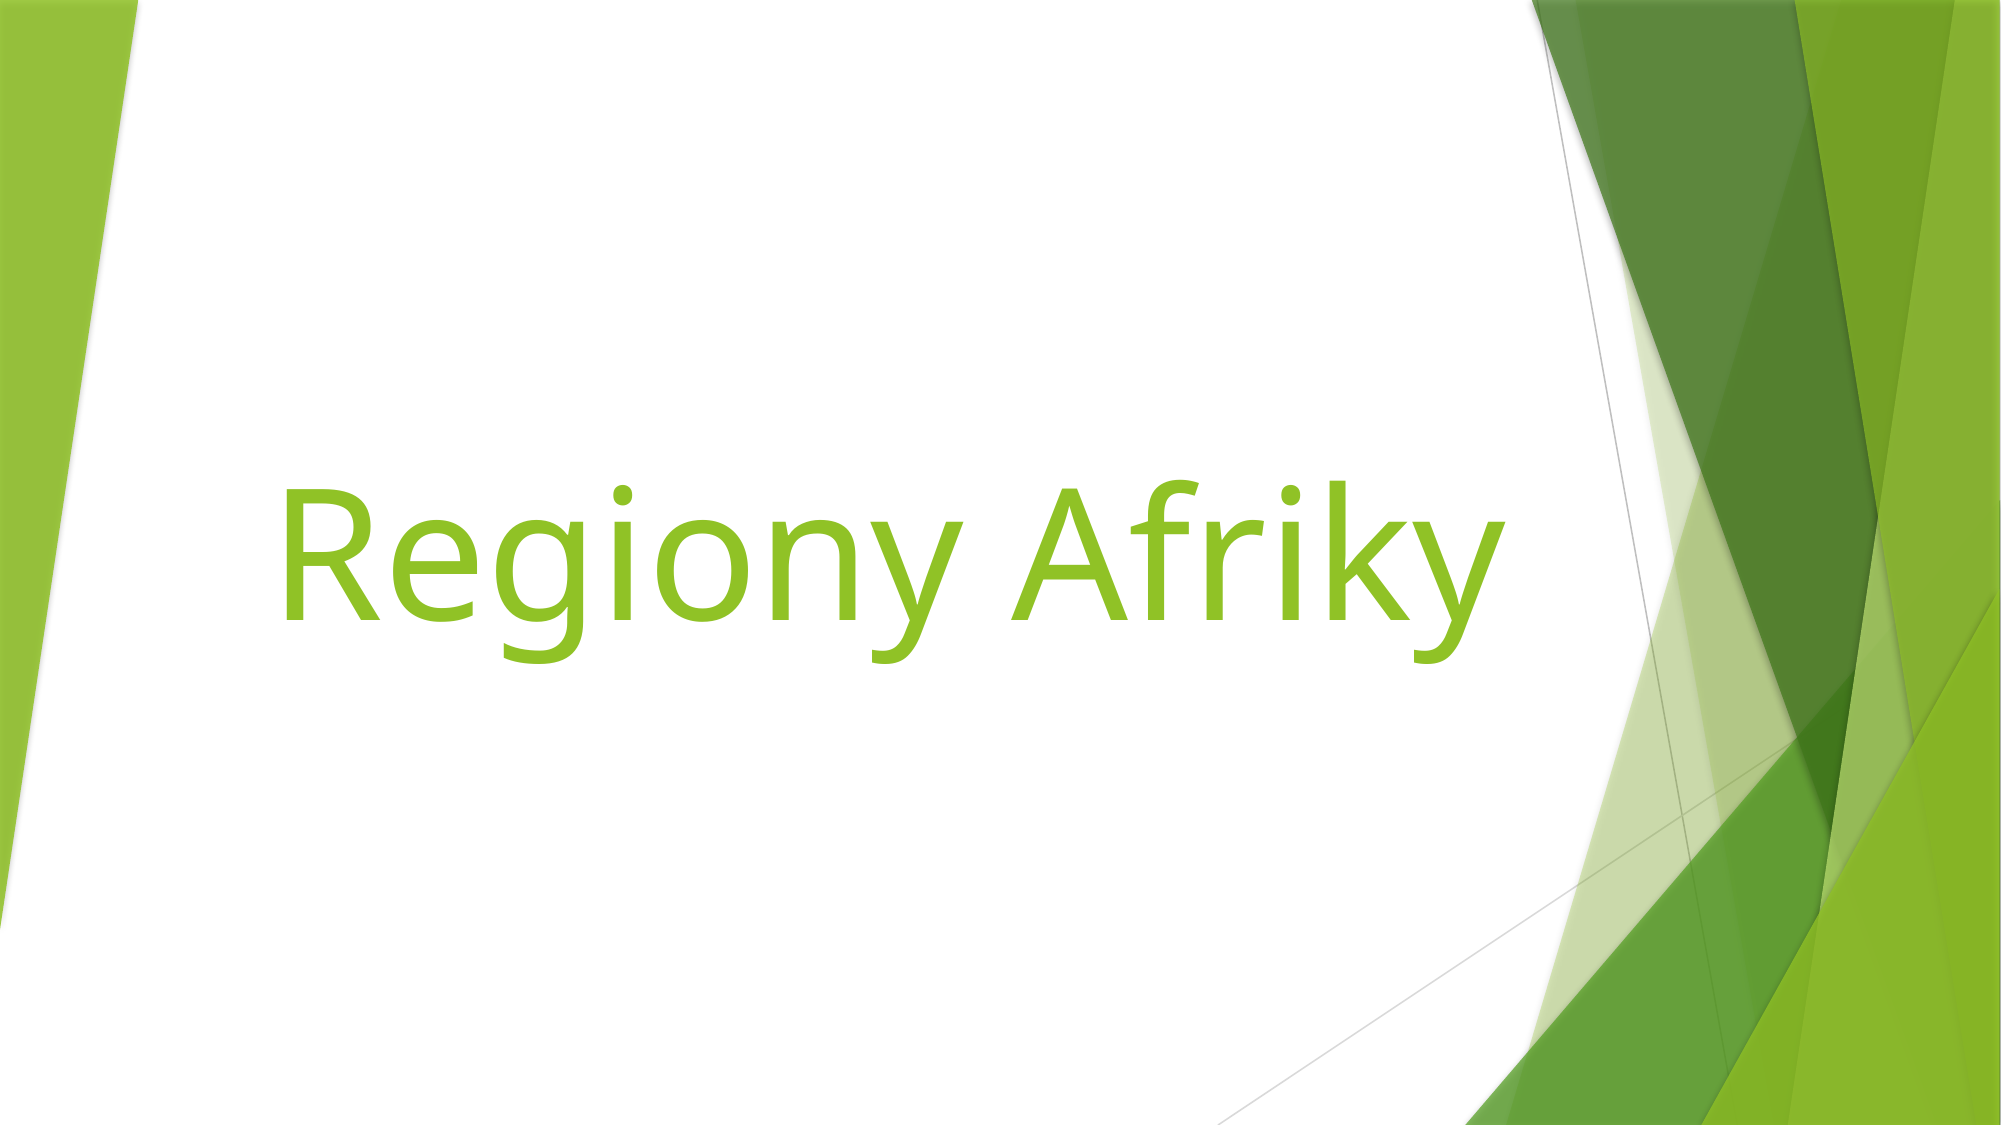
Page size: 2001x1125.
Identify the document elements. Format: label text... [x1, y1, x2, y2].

title Regiony Afriky [247, 394, 1522, 665]
